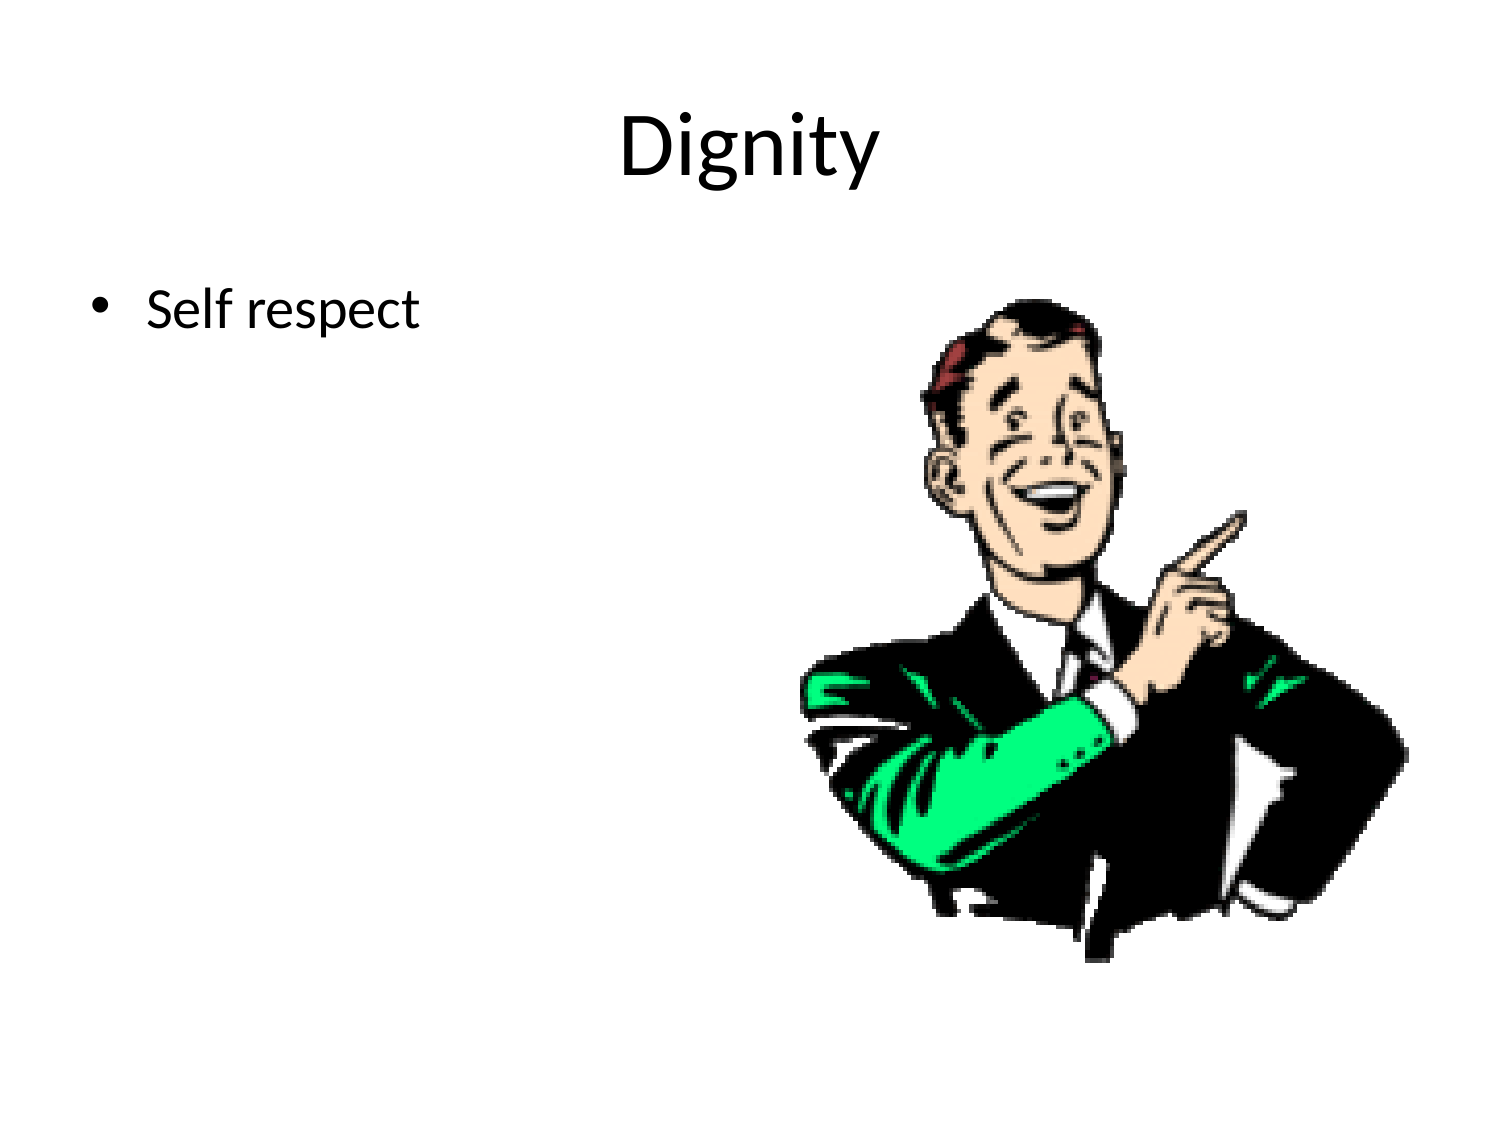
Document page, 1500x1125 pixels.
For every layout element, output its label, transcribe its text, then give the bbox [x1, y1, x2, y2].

title Dignity [75, 45, 1425, 233]
list Self respect [75, 262, 738, 1005]
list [799, 299, 1409, 963]
